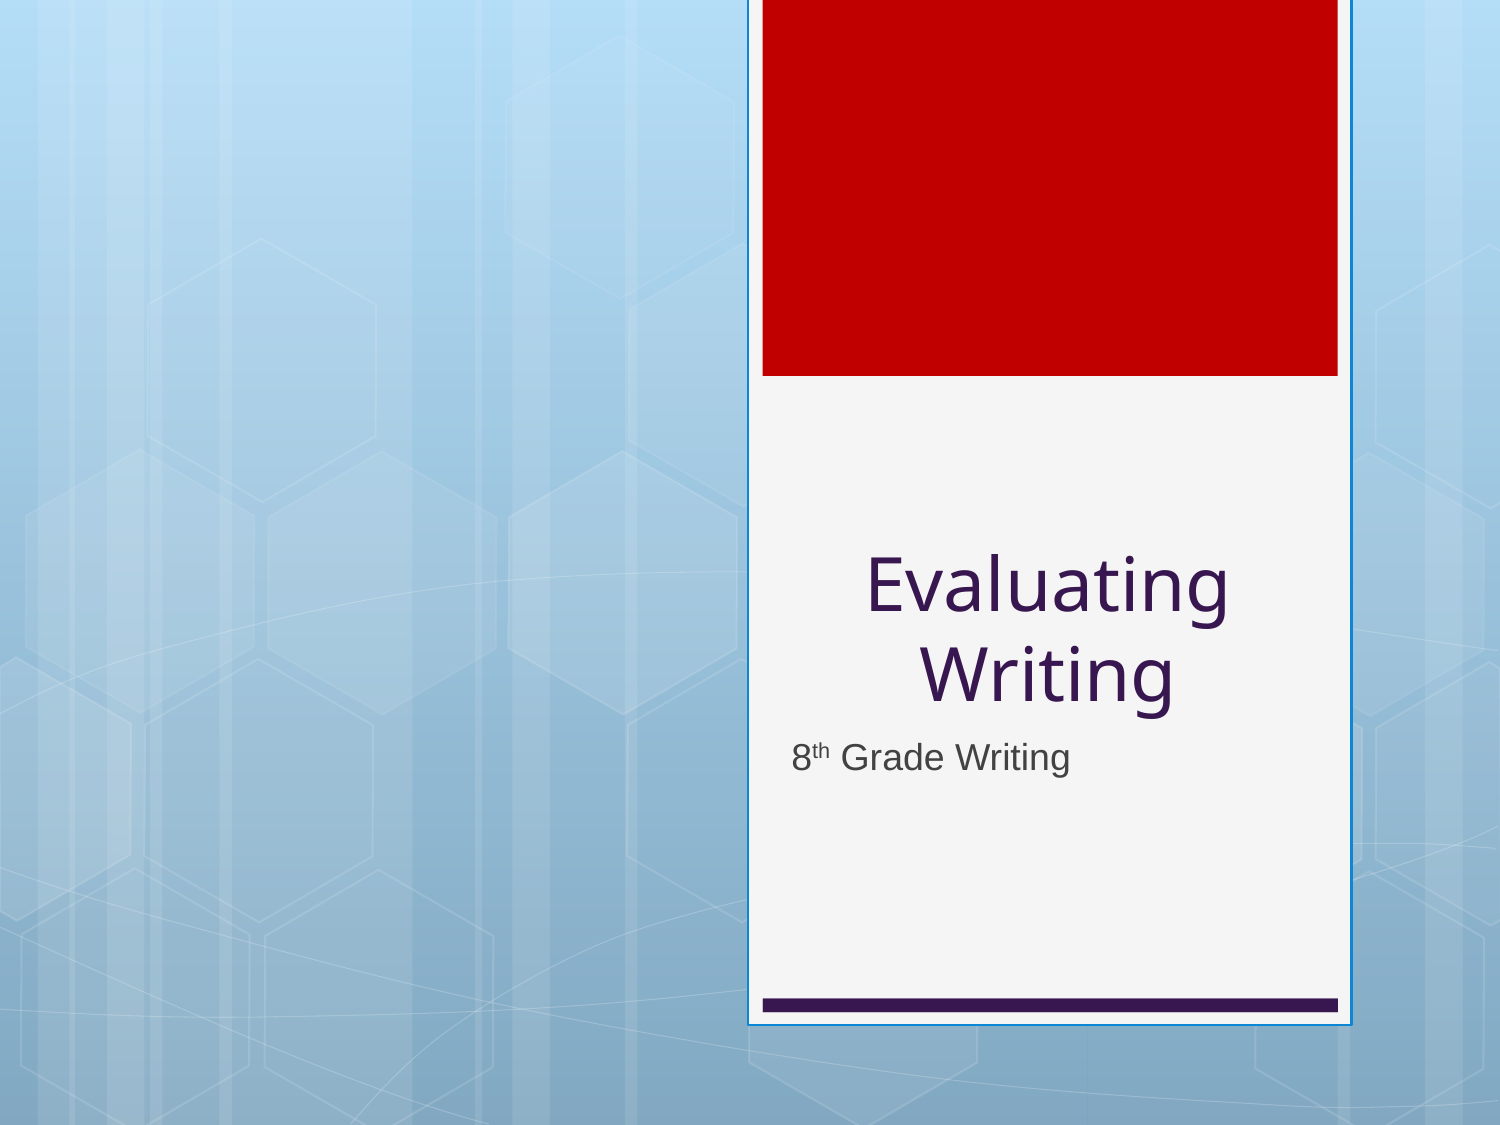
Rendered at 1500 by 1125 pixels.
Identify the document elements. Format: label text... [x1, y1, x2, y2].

subtitle 8th Grade Writing [776, 725, 1320, 933]
title Evaluating Writing [776, 444, 1320, 724]
